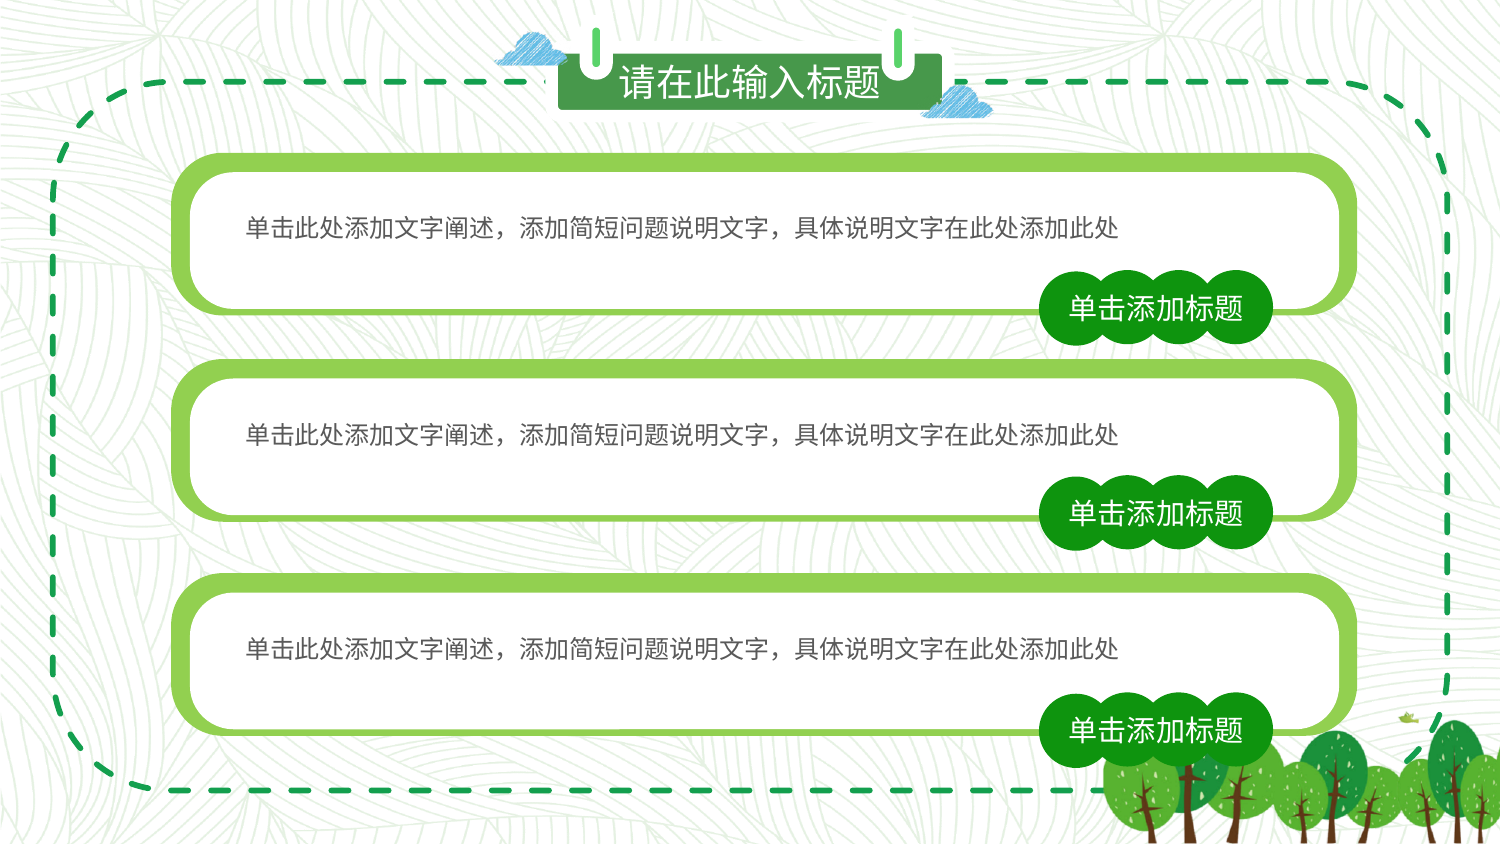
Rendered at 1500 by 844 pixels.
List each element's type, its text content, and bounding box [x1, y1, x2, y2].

picture [2, 1, 1500, 844]
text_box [171, 573, 1358, 736]
text_box 单击添加标题 [1038, 522, 1273, 552]
text_box 单击添加标题 [1038, 736, 1274, 769]
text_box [171, 359, 1358, 522]
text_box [171, 152, 1358, 316]
text_box 单击添加标题 [1038, 316, 1274, 347]
